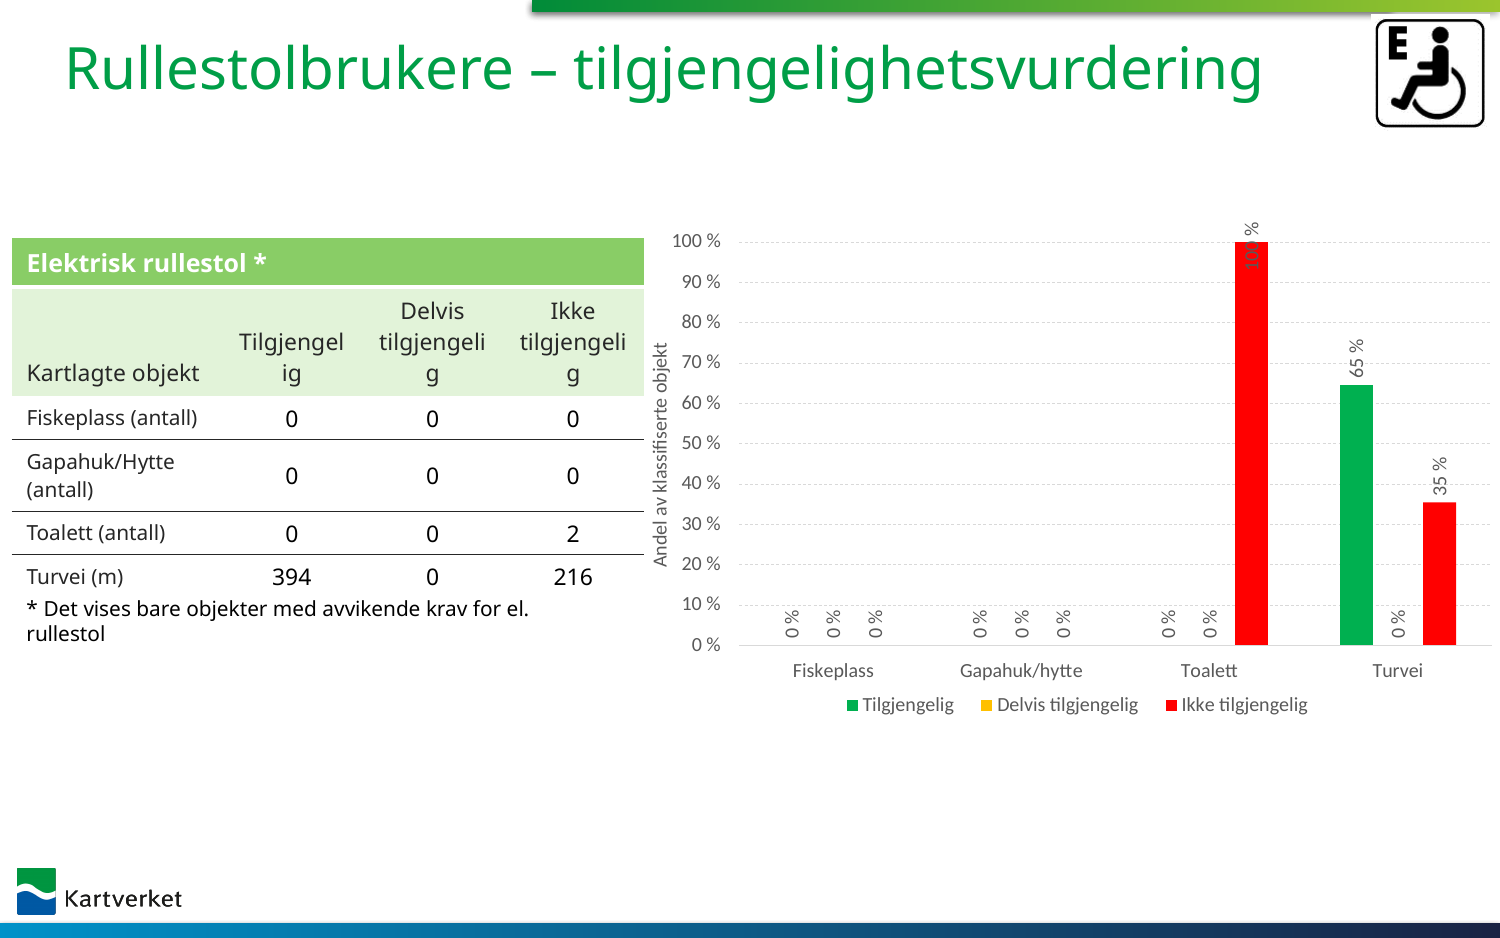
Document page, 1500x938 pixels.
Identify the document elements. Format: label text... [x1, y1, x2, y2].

table_cell Ikke tilgjengelig [503, 289, 638, 396]
table_cell 0 [503, 440, 638, 511]
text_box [1371, 13, 1491, 133]
table_cell Fiskeplass (antall) [12, 396, 222, 439]
table_cell Kartlagte objekt [12, 289, 222, 396]
table_cell 2 [503, 512, 638, 554]
table_cell 394 [222, 555, 362, 588]
table_cell 0 [503, 396, 638, 439]
table_cell Delvis tilgjengelig [362, 289, 503, 396]
table_cell 0 [362, 396, 503, 439]
table_cell Tilgjengelig [222, 289, 362, 396]
text_box Rullestolbrukere – tilgjengelighetsvurdering [49, 12, 1372, 109]
table_cell 0 [222, 396, 362, 439]
picture [643, 218, 1500, 728]
table_cell Toalett (antall) [12, 512, 222, 554]
table_cell 0 [222, 440, 362, 511]
table_header Elektrisk rullestol * [12, 238, 638, 285]
table_cell 0 [362, 555, 503, 588]
text_box * Det vises bare objekter med avvikende krav for el. rullestol [11, 588, 597, 653]
table_cell 0 [362, 512, 503, 554]
table_cell Gapahuk/Hytte (antall) [12, 440, 222, 511]
table_cell 216 [503, 555, 638, 598]
table_cell 0 [222, 512, 362, 554]
table_cell 0 [362, 440, 503, 511]
table_cell Turvei (m) [12, 555, 222, 588]
